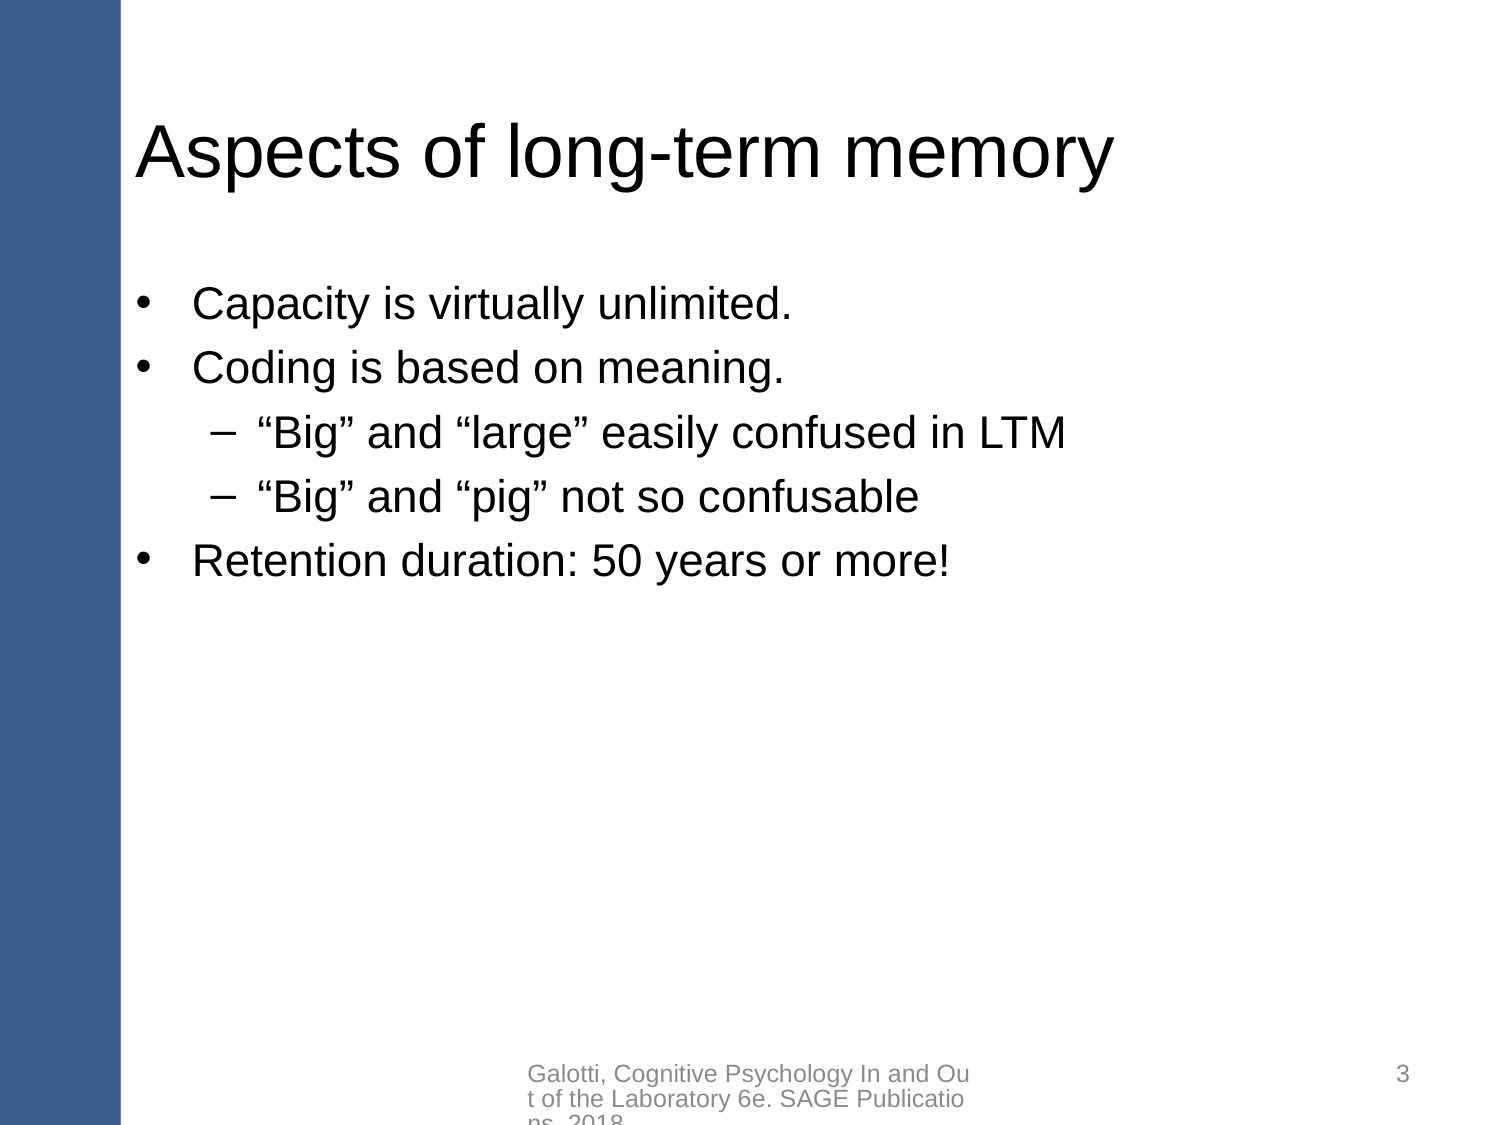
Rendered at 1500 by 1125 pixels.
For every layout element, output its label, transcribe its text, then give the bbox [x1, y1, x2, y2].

picture [0, 0, 1500, 1125]
footer Galotti, Cognitive Psychology In and Out of the Laboratory 6e. SAGE Publications, 2018. [512, 1042, 988, 1103]
list Capacity is virtually unlimited. Coding is based on meaning. “Big” and “large” easily confused in LTM “Big” and “pig” not so confusable Retention duration: 50 years or more! [120, 266, 1471, 1009]
slide_number 3 [1074, 1042, 1425, 1103]
title Aspects of long-term memory [120, 69, 1471, 225]
